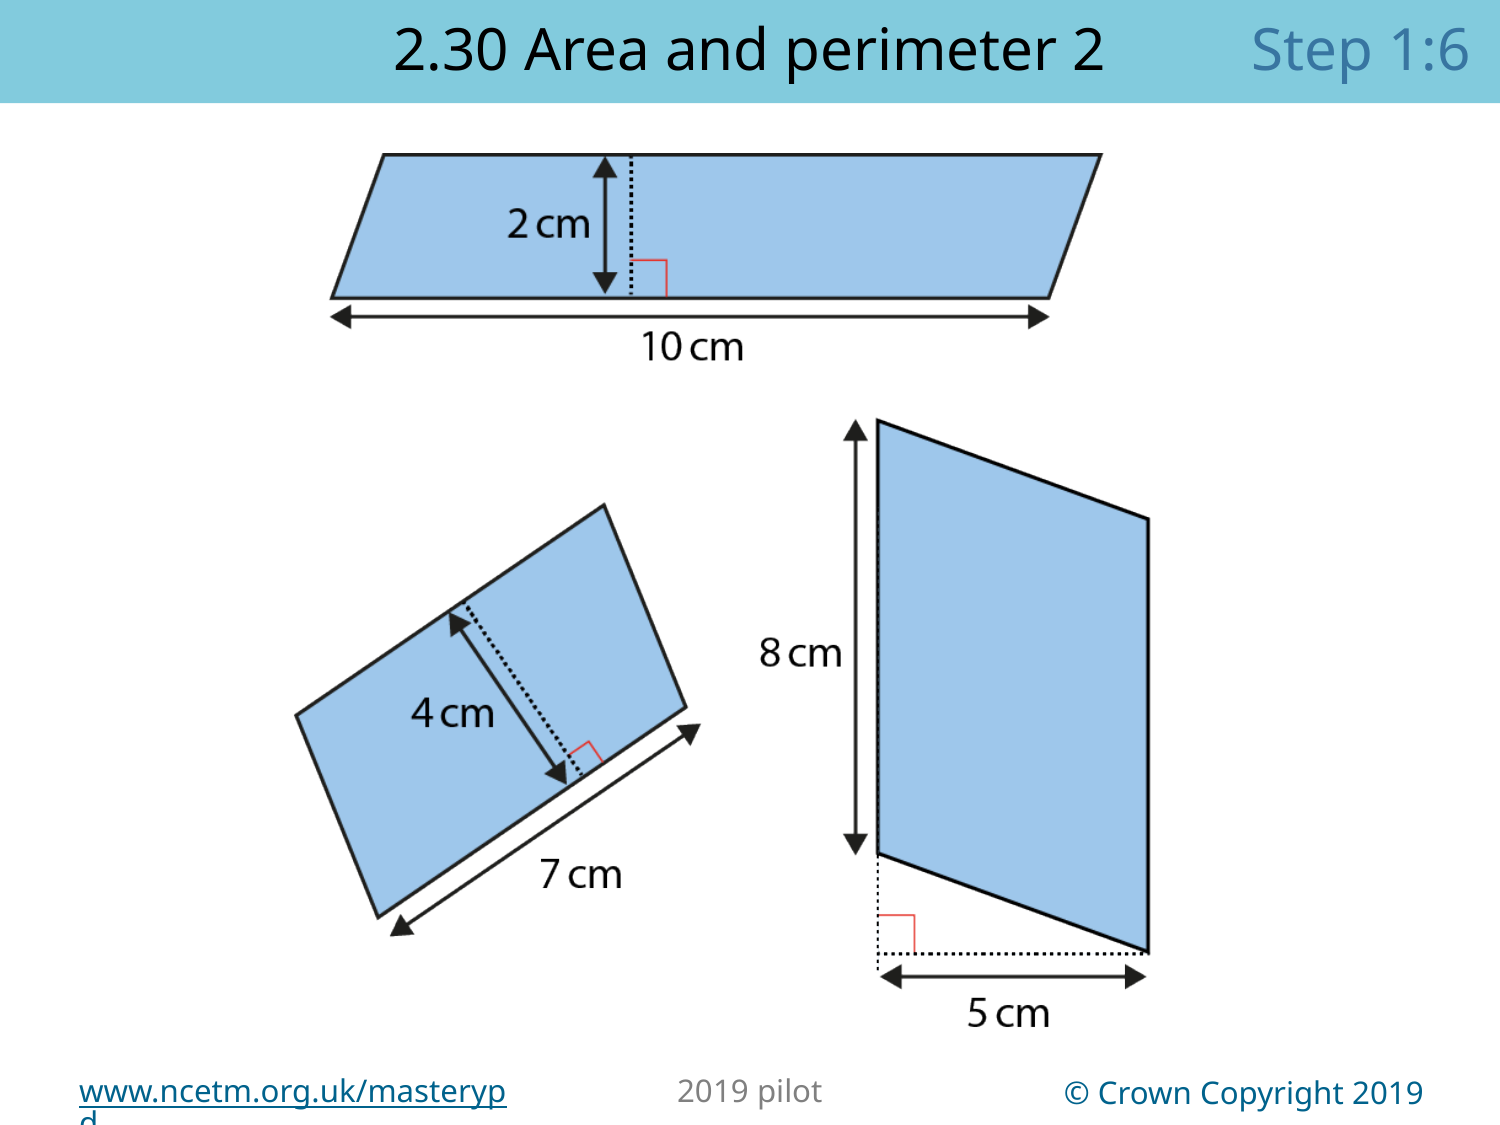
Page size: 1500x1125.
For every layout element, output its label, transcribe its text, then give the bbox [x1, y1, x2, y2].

picture [246, 153, 1254, 1053]
list Step 1:6 [0, 0, 1500, 104]
